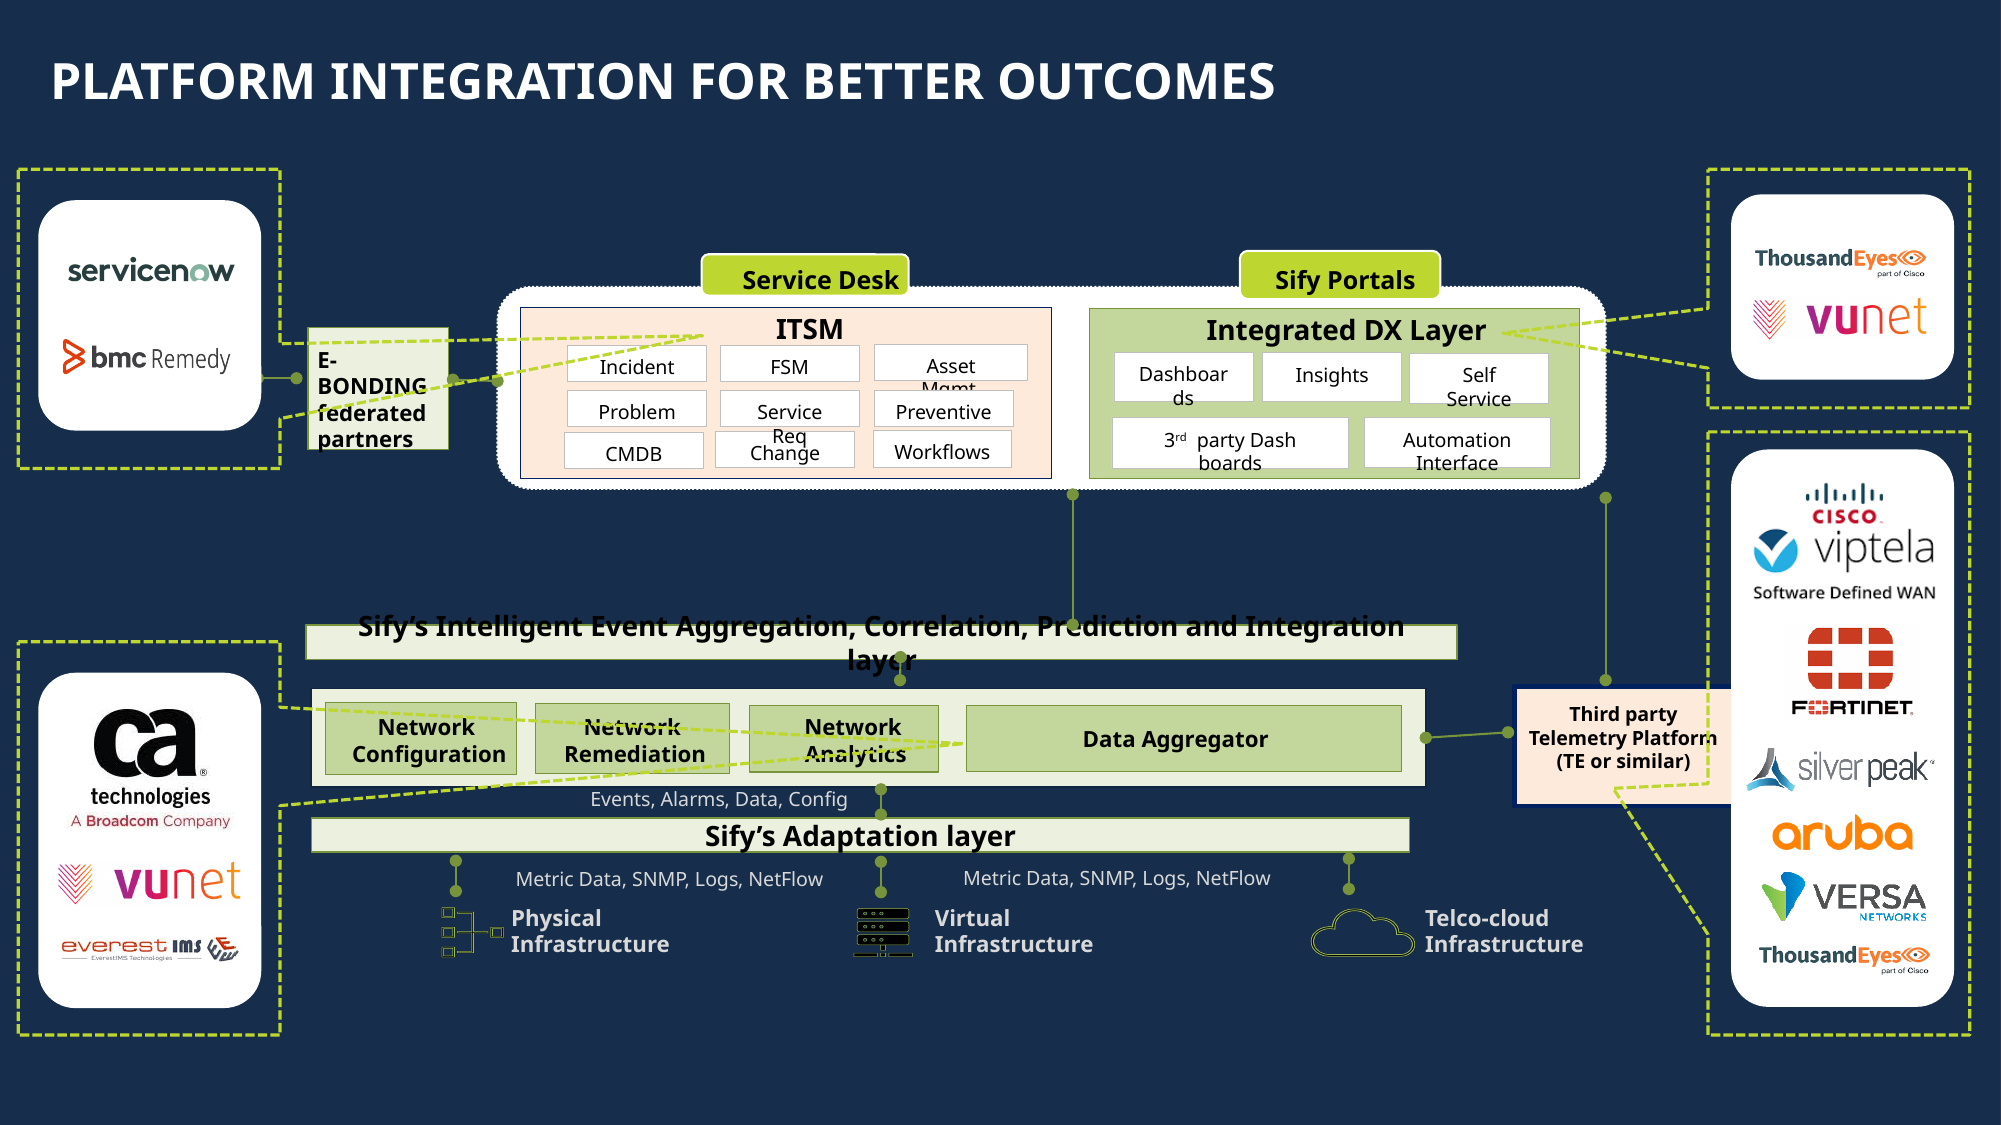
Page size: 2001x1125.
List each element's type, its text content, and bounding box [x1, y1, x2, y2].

title Platform integration for better outcomes [50, 0, 1699, 165]
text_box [18, 168, 1971, 1036]
